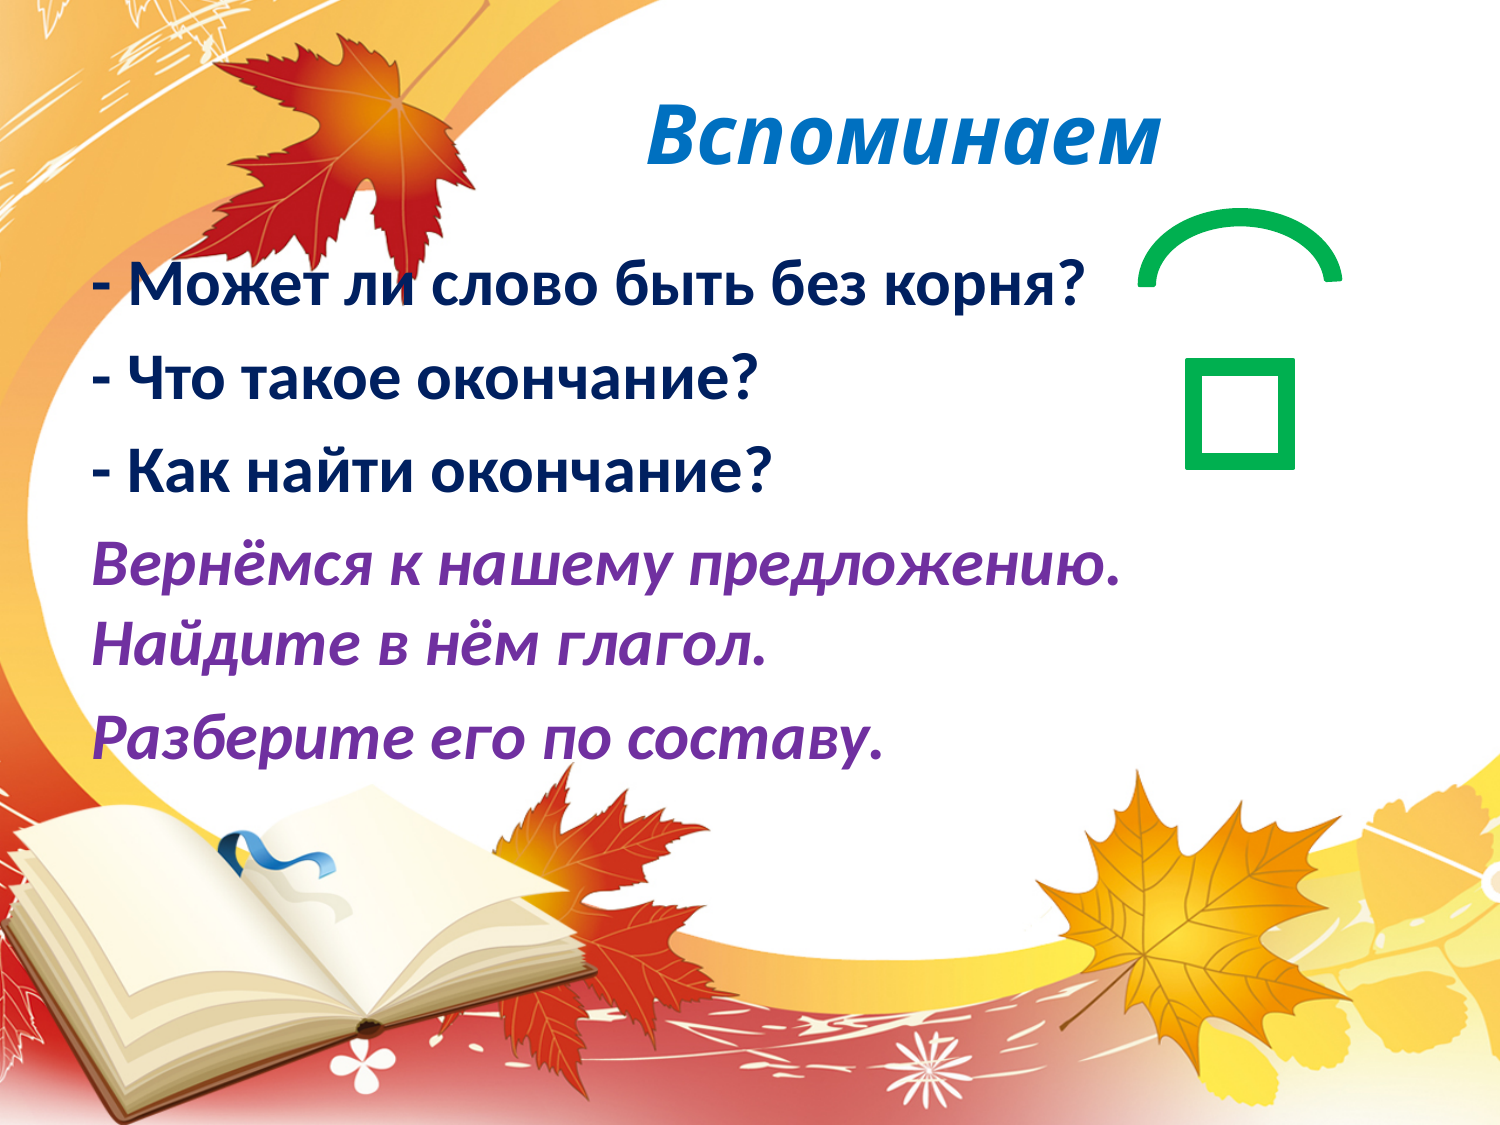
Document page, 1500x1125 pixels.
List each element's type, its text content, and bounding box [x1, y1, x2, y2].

title Вспоминаем [419, 42, 1388, 220]
subtitle - Может ли слово быть без корня? - Что такое окончание? - Как найти окончание? Вернёмся к нашему предложению. Найдите в нём глагол. Разберите его по составу. [76, 231, 1188, 914]
text_box [1185, 358, 1295, 470]
picture [0, 0, 1500, 1125]
text_box [1137, 208, 1343, 288]
